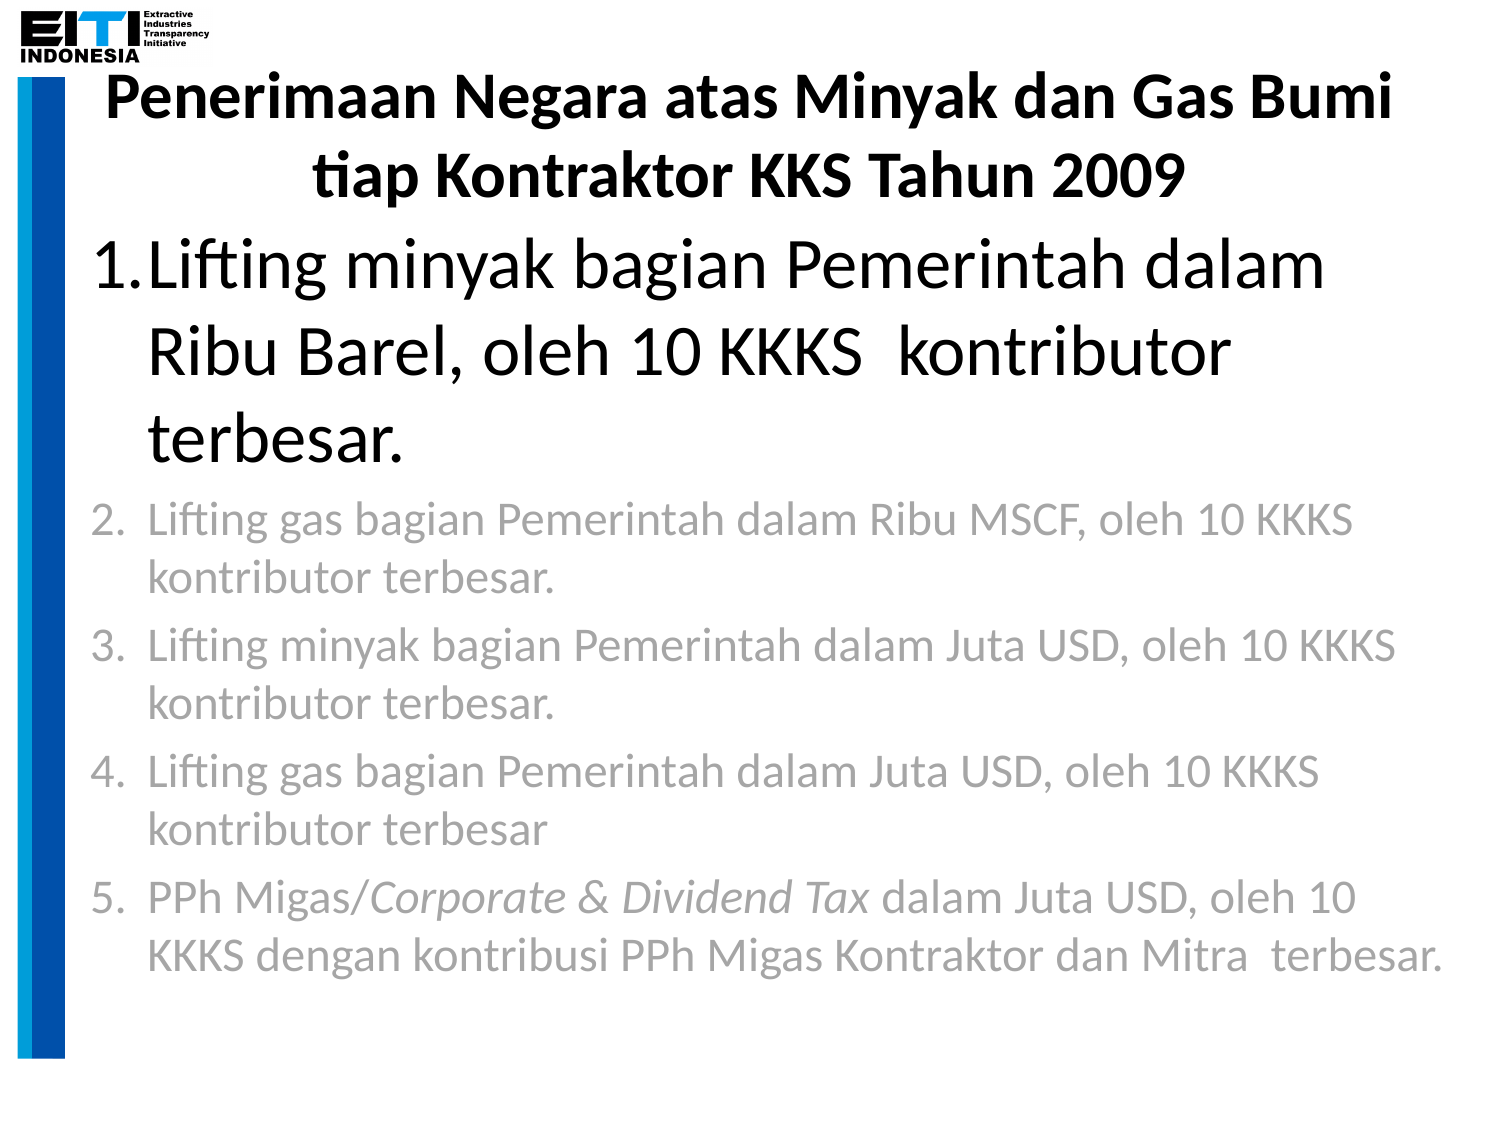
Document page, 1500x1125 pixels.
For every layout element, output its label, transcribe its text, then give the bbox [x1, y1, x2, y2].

list Lifting minyak bagian Pemerintah dalam Ribu Barel, oleh 10 KKKS kontributor terbesar. Lifting gas bagian Pemerintah dalam Ribu MSCF, oleh 10 KKKS kontributor terbesar. Lifting minyak bagian Pemerintah dalam Juta USD, oleh 10 KKKS kontributor terbesar. Lifting gas bagian Pemerintah dalam Juta USD, oleh 10 KKKS kontributor terbesar PPh Migas/Corporate & Dividend Tax dalam Juta USD, oleh 10 KKKS dengan kontribusi PPh Migas Kontraktor dan Mitra terbesar. [75, 208, 1471, 1047]
title Penerimaan Negara atas Minyak dan Gas Bumi tiap Kontraktor KKS Tahun 2009 [75, 78, 1425, 185]
picture [17, 7, 213, 67]
